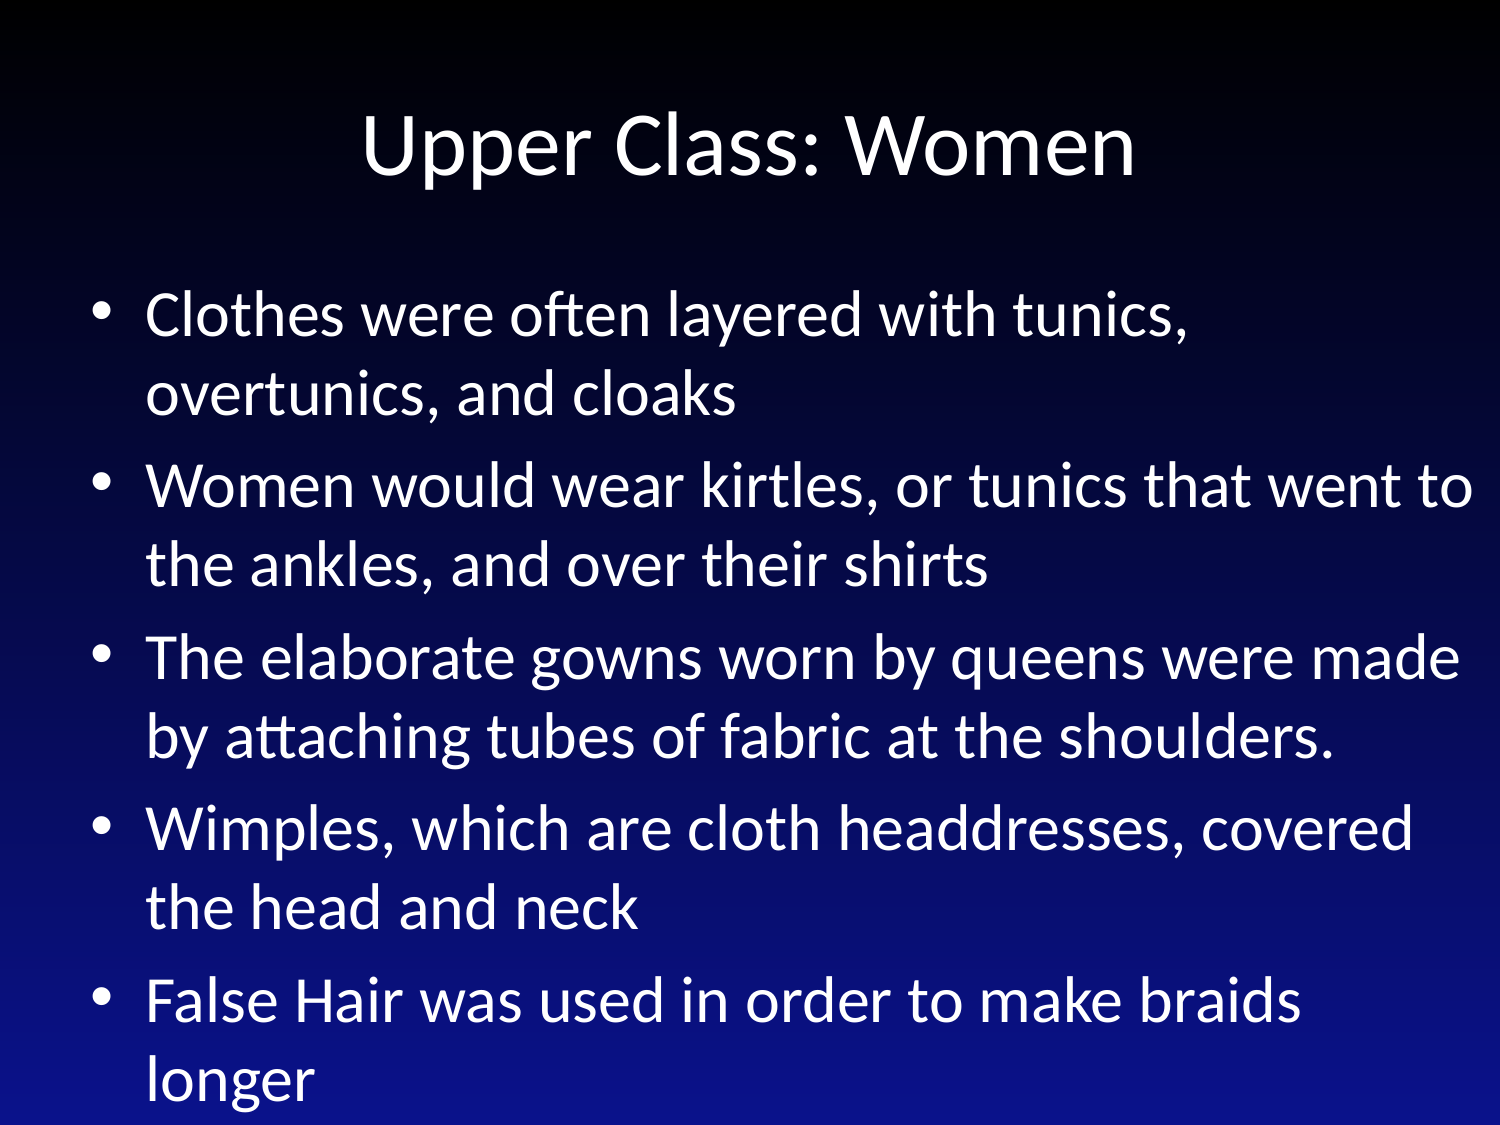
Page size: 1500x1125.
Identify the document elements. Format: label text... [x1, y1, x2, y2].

list Clothes were often layered with tunics, overtunics, and cloaks Women would wear kirtles, or tunics that went to the ankles, and over their shirts The elaborate gowns worn by queens were made by attaching tubes of fabric at the shoulders. Wimples, which are cloth headdresses, covered the head and neck False Hair was used in order to make braids longer [75, 262, 1500, 1125]
title Upper Class: Women [75, 45, 1425, 233]
